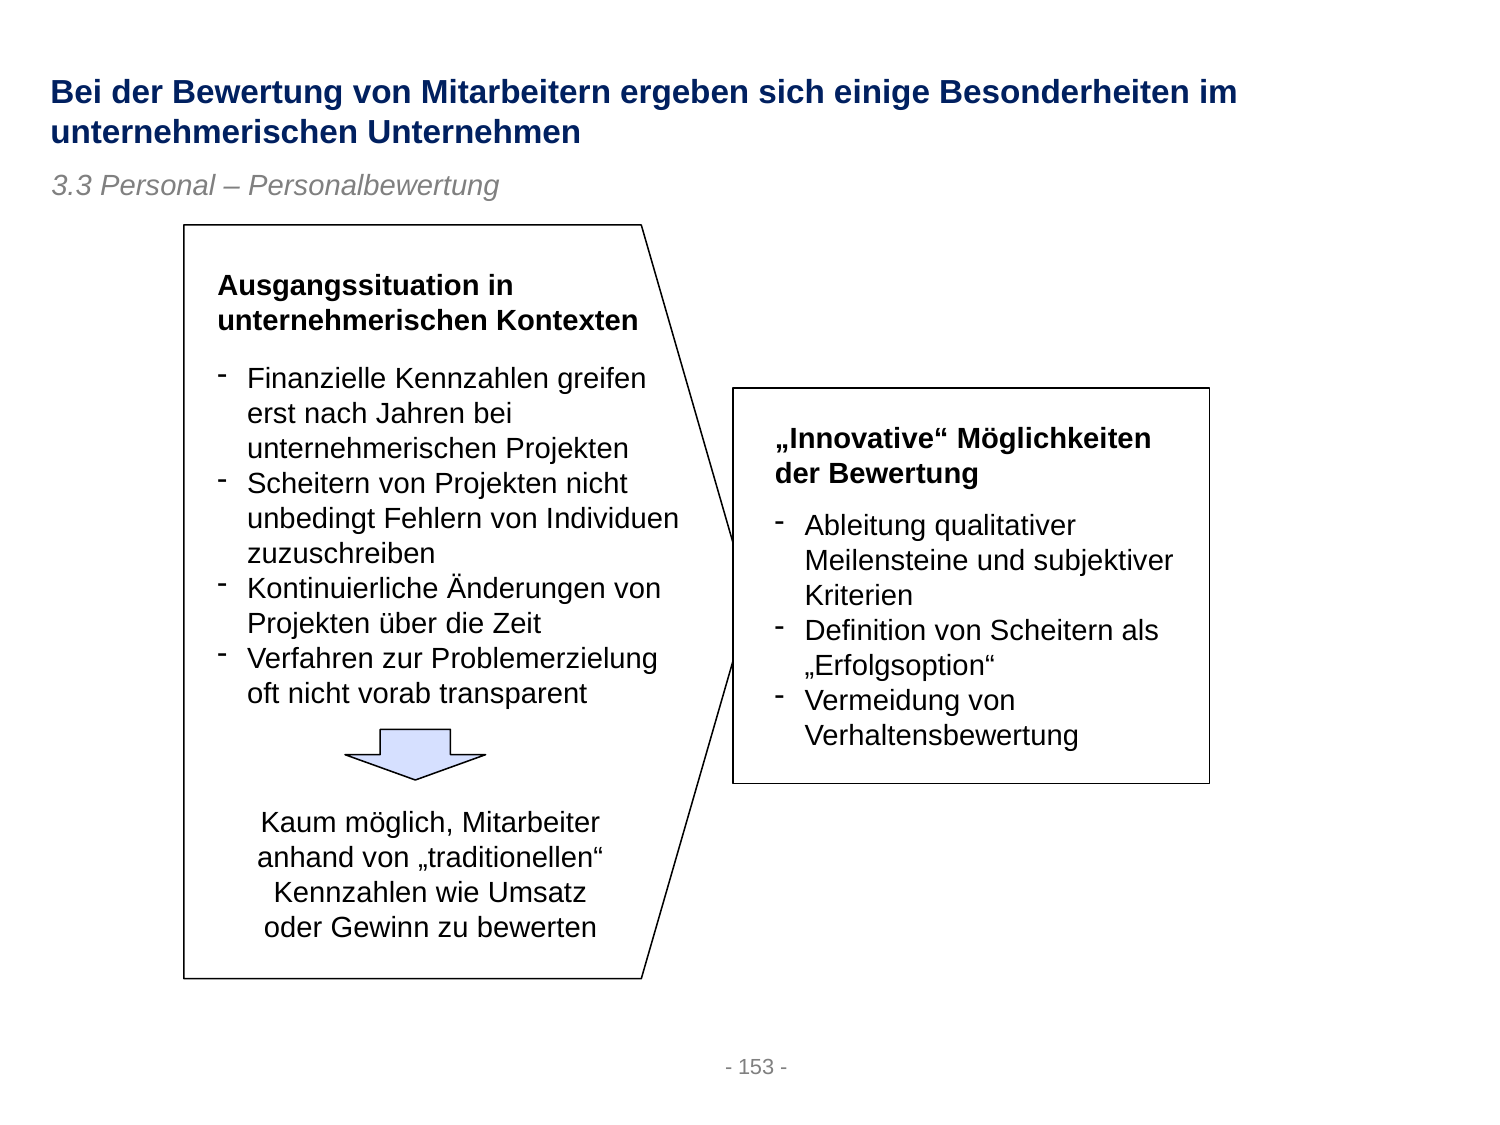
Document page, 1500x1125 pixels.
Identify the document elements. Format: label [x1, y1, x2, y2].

text_box [35, 63, 1433, 158]
text_box [36, 159, 516, 209]
text_box [183, 224, 1255, 979]
slide_number [599, 1045, 913, 1093]
